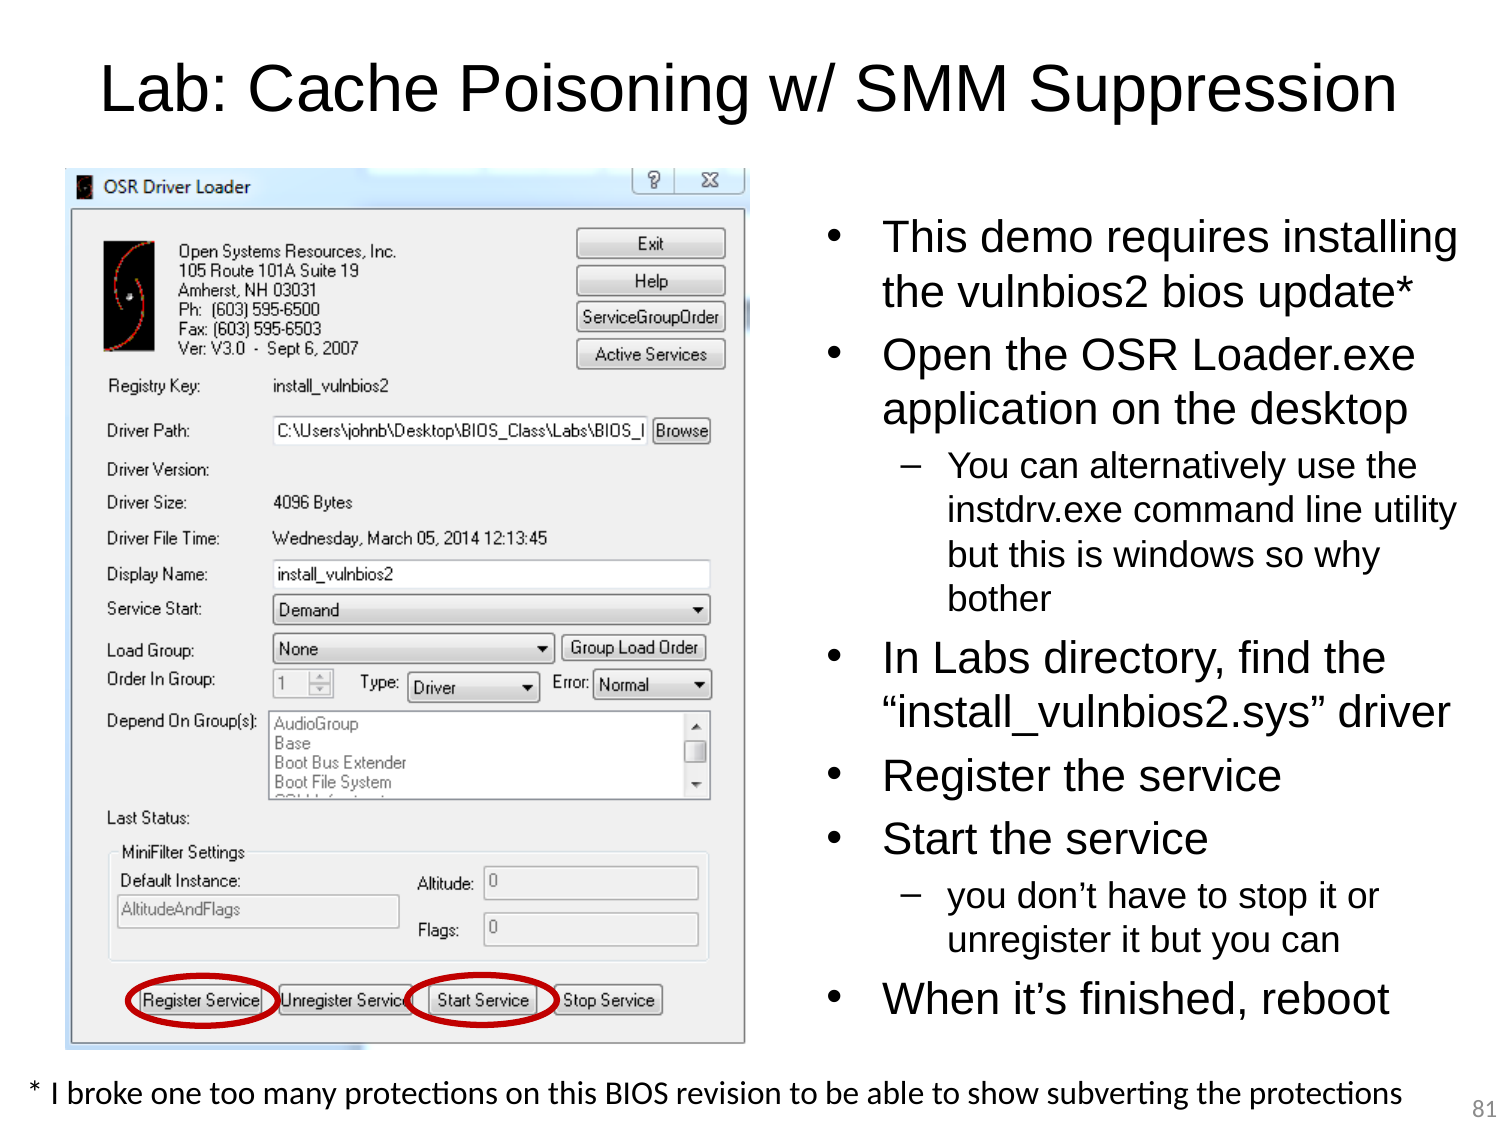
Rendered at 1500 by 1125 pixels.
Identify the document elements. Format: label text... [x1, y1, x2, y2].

slide_number 81 [1162, 1077, 1500, 1125]
picture [65, 167, 751, 1051]
title Lab: Cache Poisoning w/ SMM Suppression [75, 0, 1425, 170]
list This demo requires installing the vulnbios2 bios update* Open the OSR Loader.exe application on the desktop You can alternatively use the instdrv.exe command line utility but this is windows so why bother In Labs directory, find the “install_vulnbios2.sys” driver Register the service Start the service you don’t have to stop it or unregister it but you can When it’s finished, reboot [811, 200, 1475, 1077]
text_box * I broke one too many protections on this BIOS revision to be able to show subverting the protections [11, 1064, 1420, 1119]
